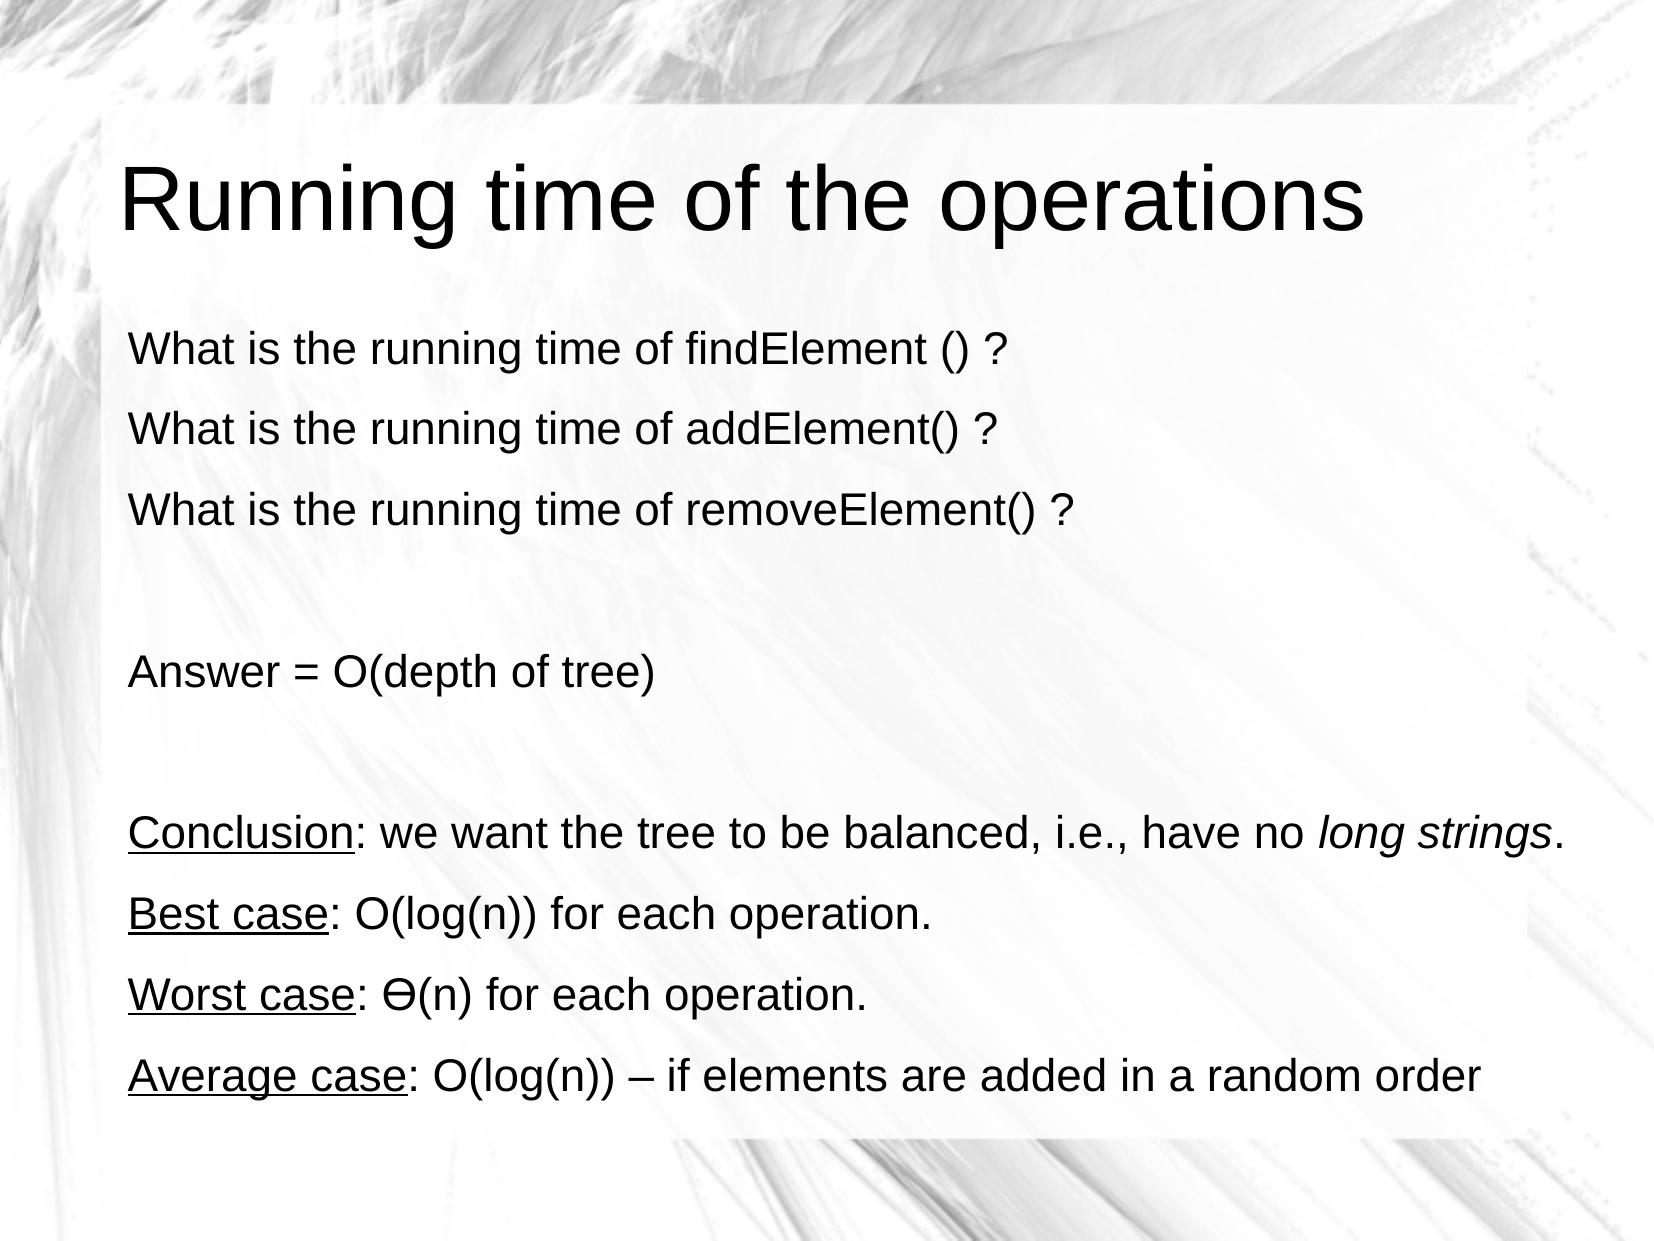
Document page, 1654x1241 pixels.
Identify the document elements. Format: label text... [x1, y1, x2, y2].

title Running time of the operations [118, 93, 1506, 299]
list What is the running time of findElement () ? What is the running time of addElement() ? What is the running time of removeElement() ? Answer = O(depth of tree) Conclusion: we want the tree to be balanced, i.e., have no long strings. Best case: O(log(n)) for each operation. Worst case: ϴ(n) for each operation. Average case: O(log(n)) – if elements are added in a random order [118, 319, 1571, 1109]
picture [0, 0, 1654, 1241]
